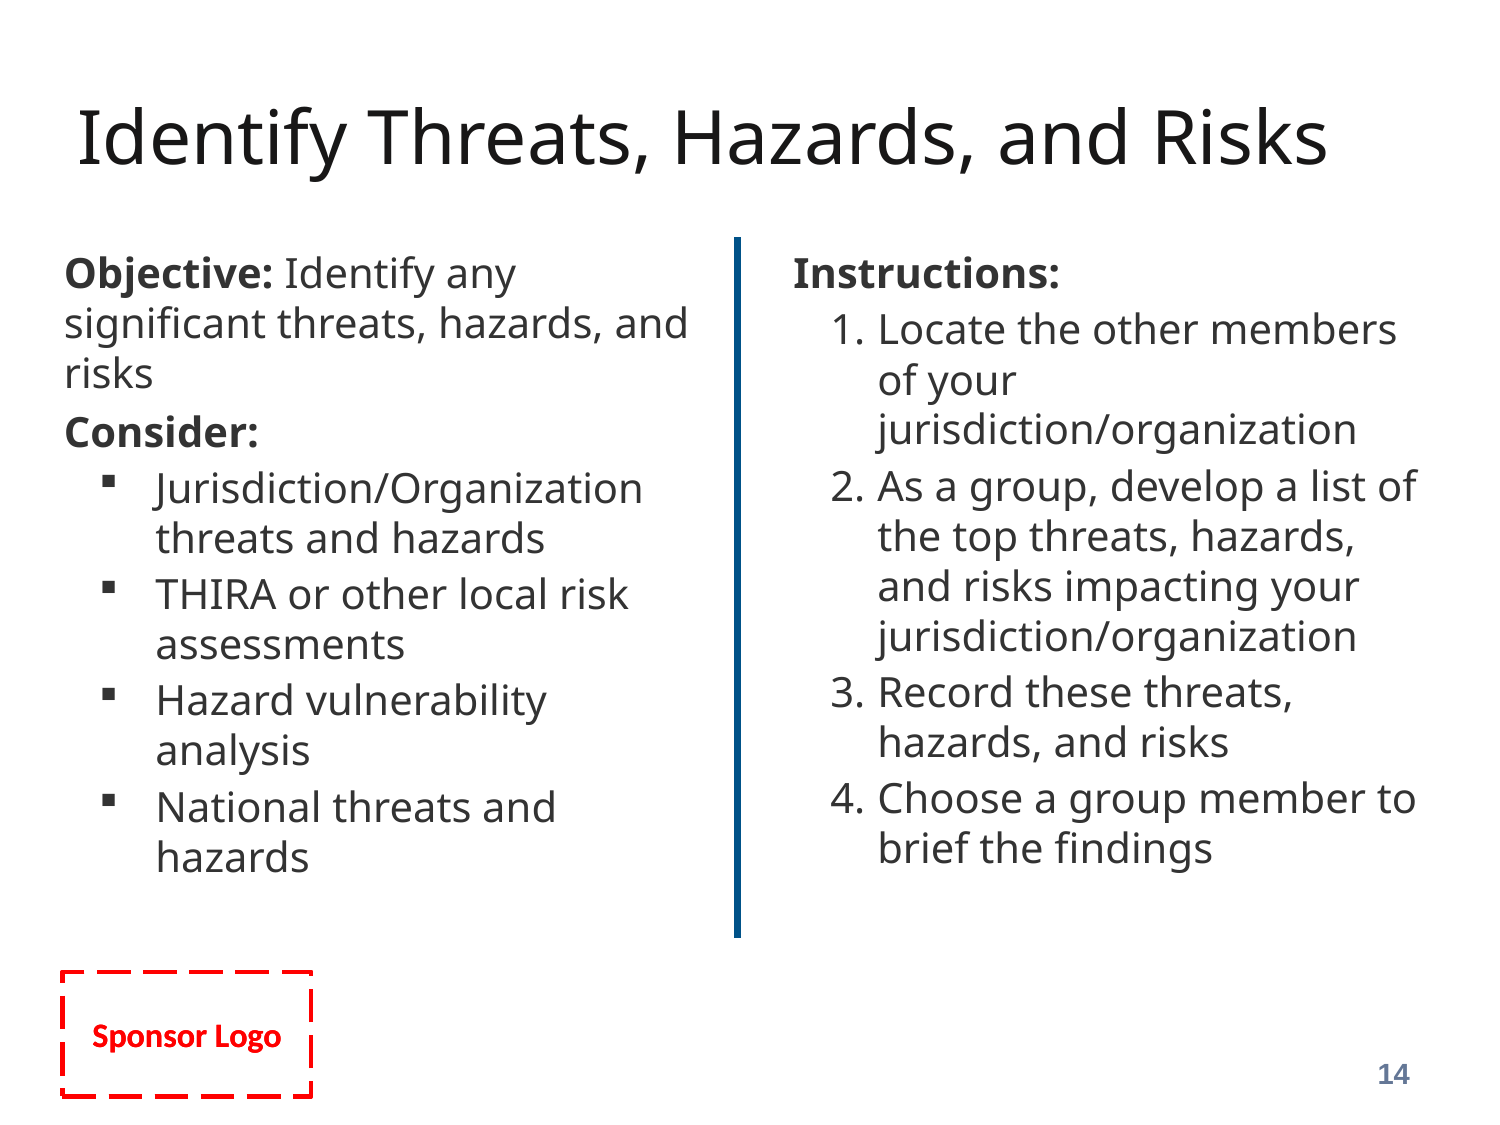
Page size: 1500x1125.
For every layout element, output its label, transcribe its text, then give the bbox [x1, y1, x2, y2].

slide_number 14 [1074, 1042, 1425, 1103]
list Objective: Identify any significant threats, hazards, and risks Consider: Jurisdiction/Organization threats and hazards THIRA or other local risk assessments Hazard vulnerability analysis National threats and hazards [48, 239, 712, 940]
list Instructions: Locate the other members of your jurisdiction/organization As a group, develop a list of the top threats, hazards, and risks impacting your jurisdiction/organization Record these threats, hazards, and risks Choose a group member to brief the findings [778, 239, 1441, 940]
title Identify Threats, Hazards, and Risks [62, 40, 1450, 228]
